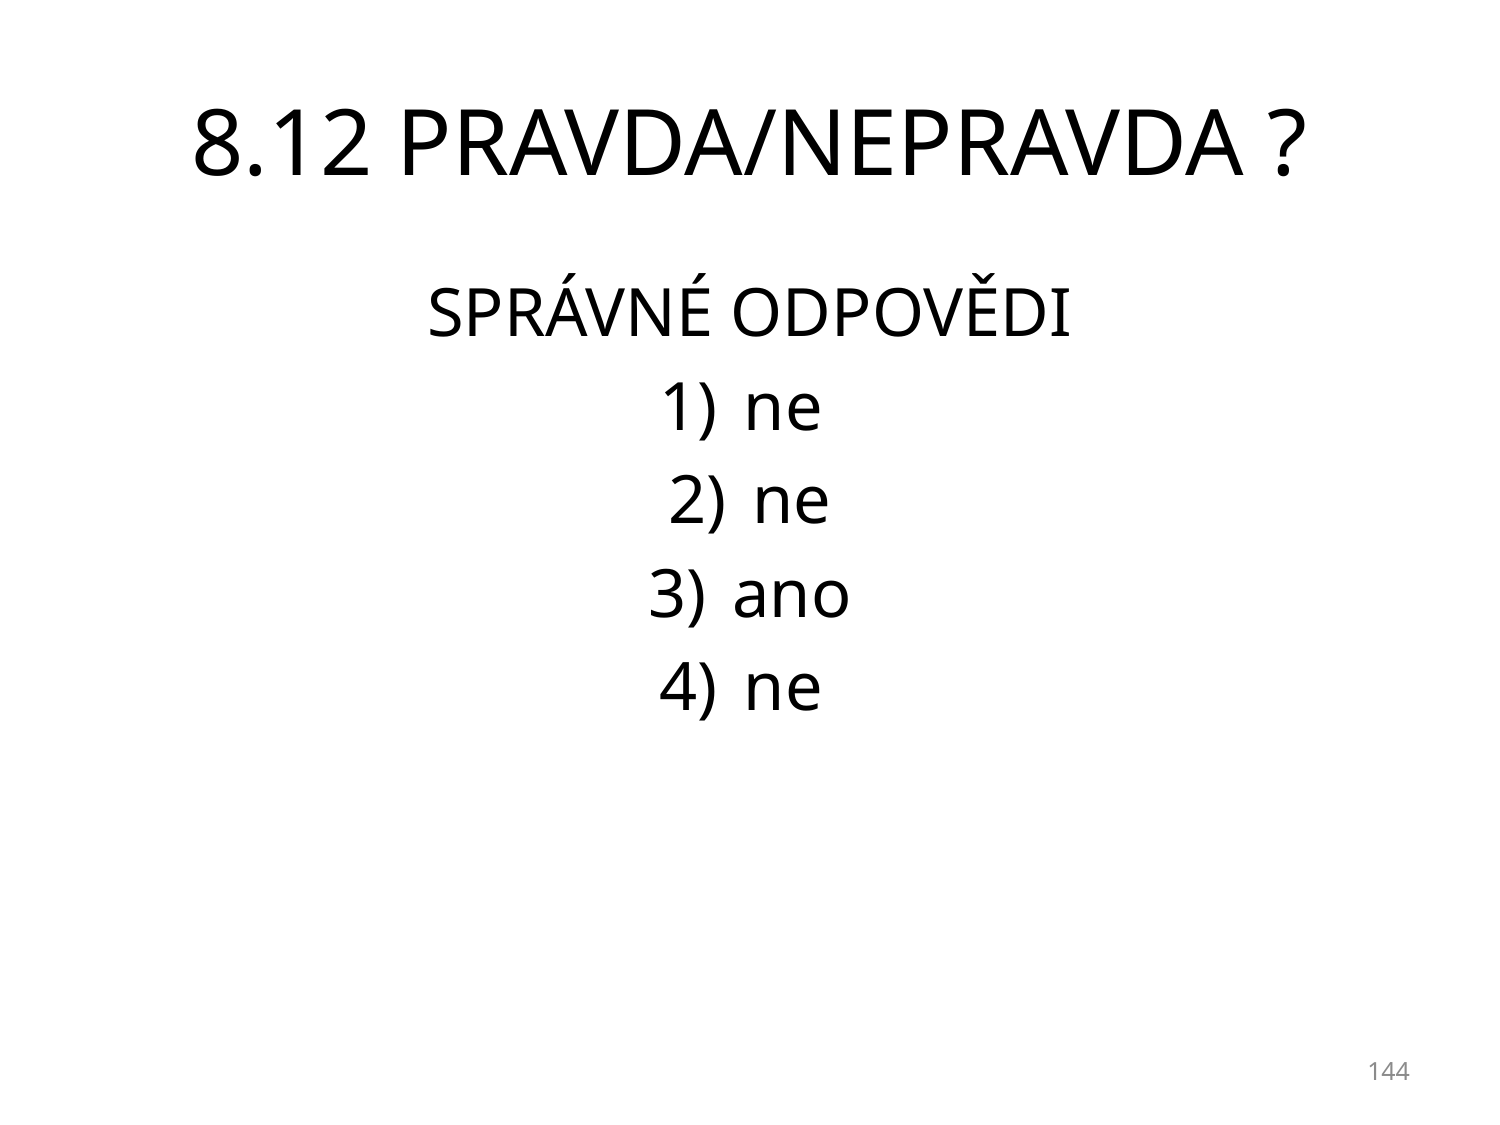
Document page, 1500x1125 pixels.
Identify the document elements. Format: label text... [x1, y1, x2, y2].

slide_number 144 [1074, 1042, 1425, 1103]
list SPRÁVNÉ ODPOVĚDI ne ne ano ne [75, 262, 1425, 1005]
title 8.12 PRAVDA/NEPRAVDA ? [75, 45, 1425, 233]
